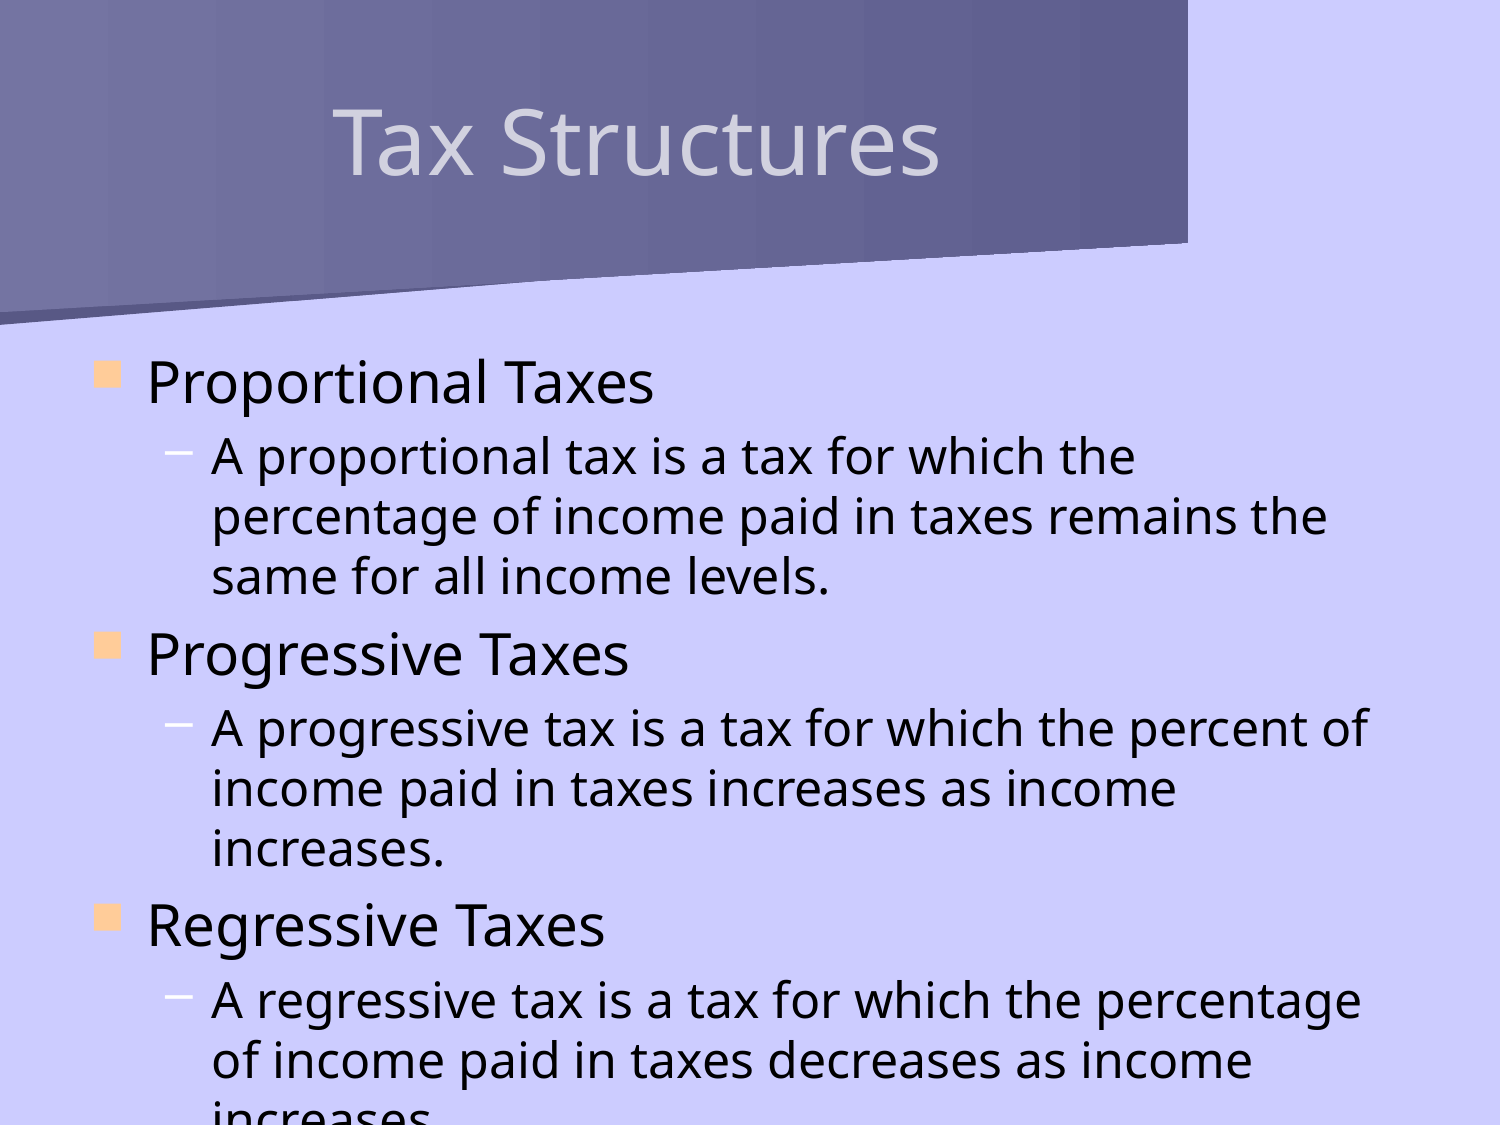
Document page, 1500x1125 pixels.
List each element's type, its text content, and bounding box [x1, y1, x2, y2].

list Proportional Taxes A proportional tax is a tax for which the percentage of income paid in taxes remains the same for all income levels. Progressive Taxes A progressive tax is a tax for which the percent of income paid in taxes increases as income increases. Regressive Taxes A regressive tax is a tax for which the percentage of income paid in taxes decreases as income increases. [74, 337, 1426, 1063]
title Tax Structures [74, 44, 1201, 233]
